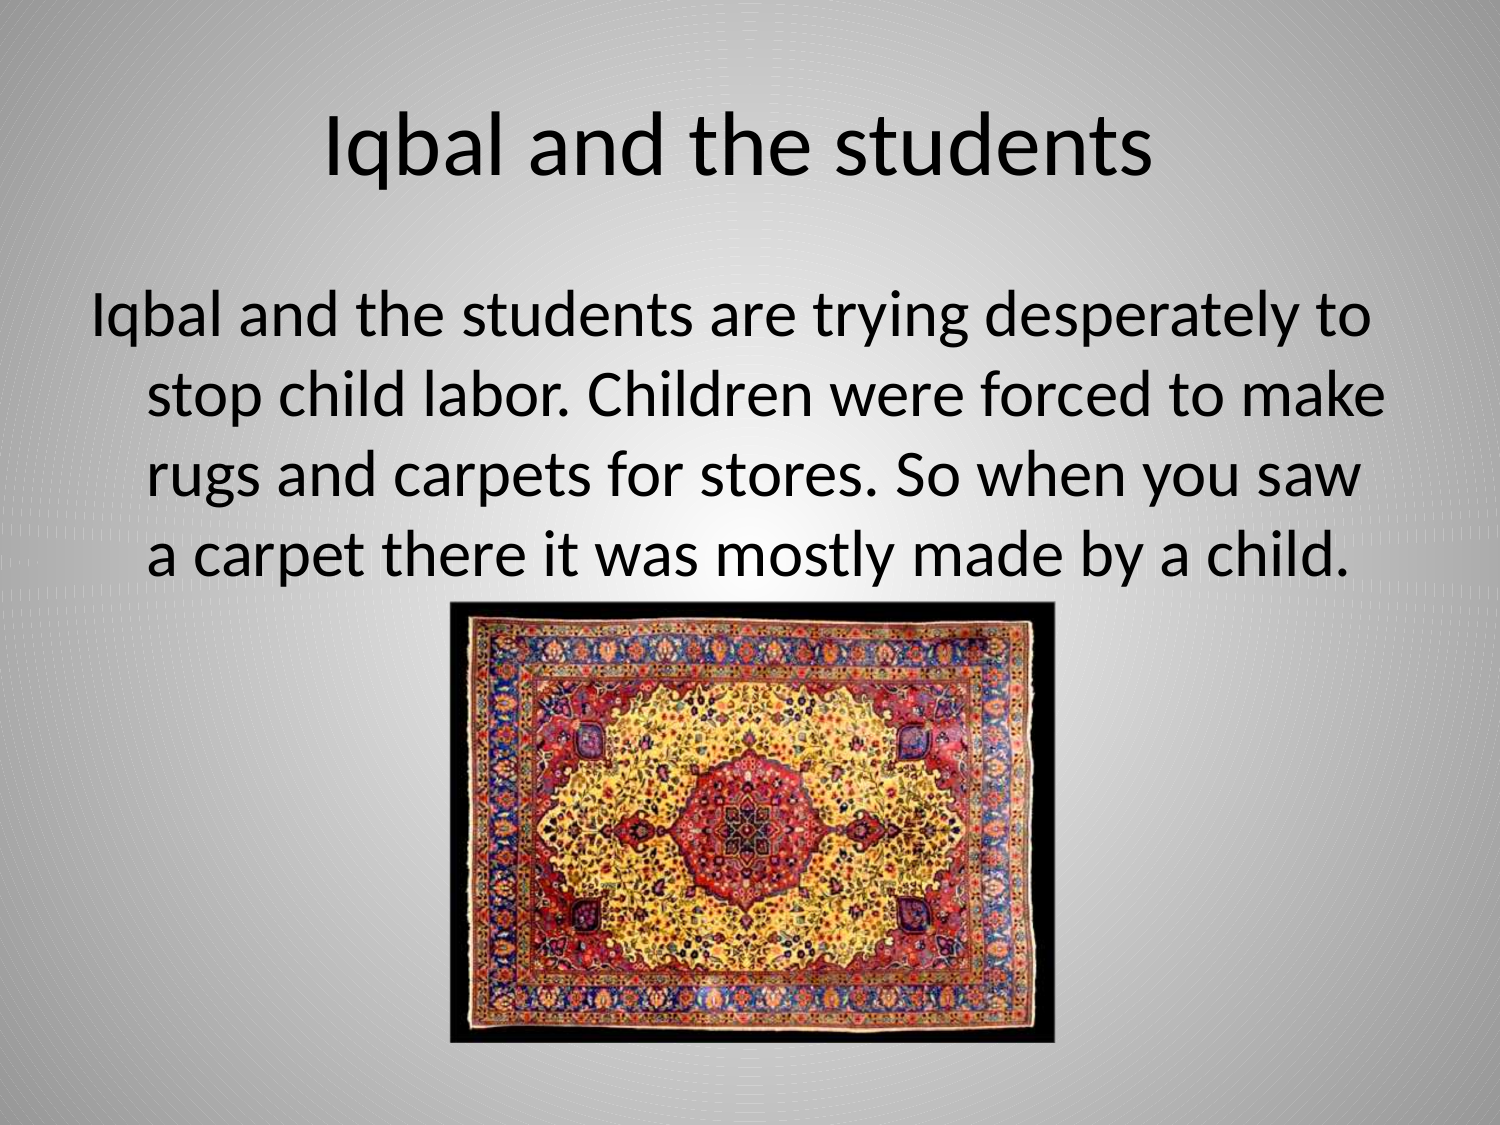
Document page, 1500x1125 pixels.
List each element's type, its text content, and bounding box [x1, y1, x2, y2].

title Iqbal and the students [75, 45, 1425, 233]
picture [450, 518, 1055, 1125]
list Iqbal and the students are trying desperately to stop child labor. Children were forced to make rugs and carpets for stores. So when you saw a carpet there it was mostly made by a child. [75, 262, 1425, 1005]
